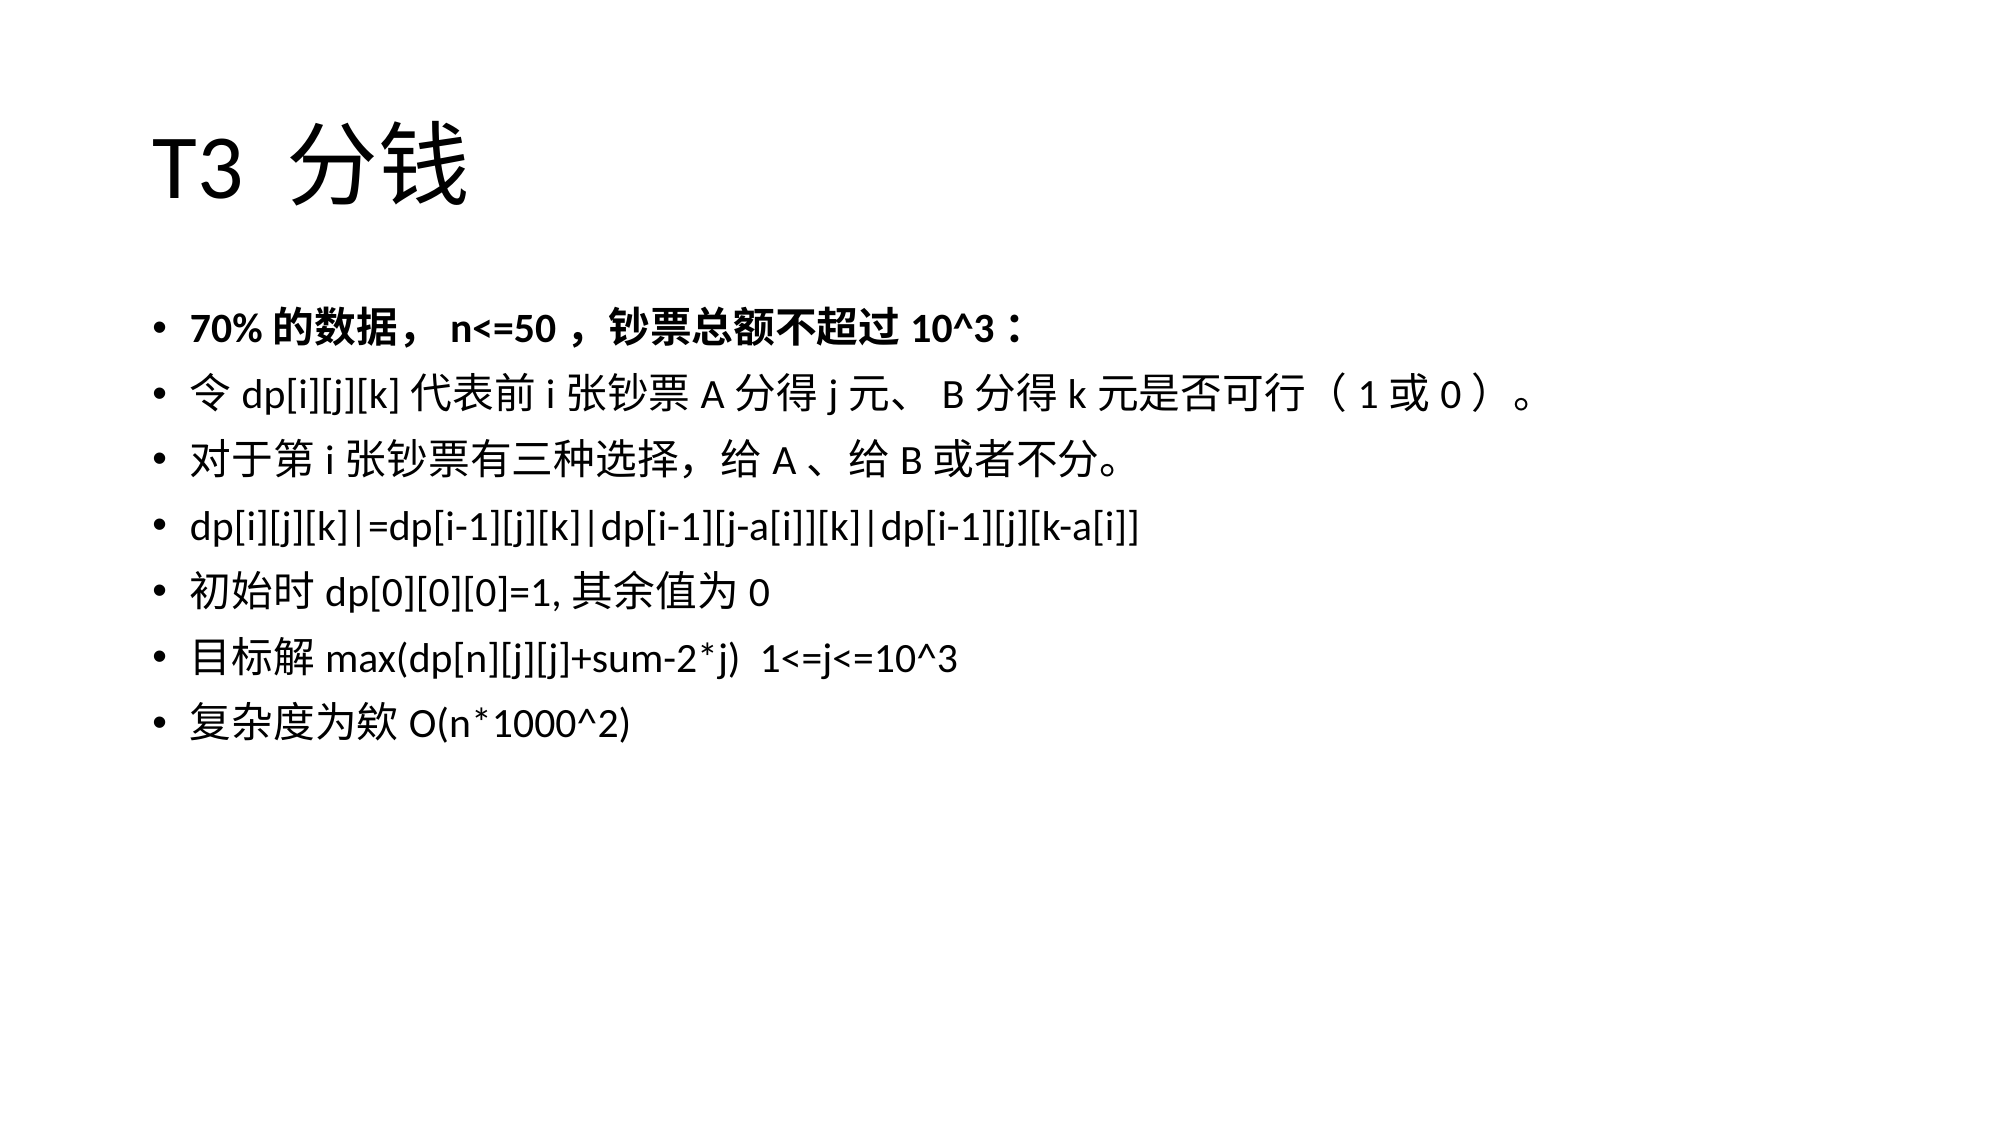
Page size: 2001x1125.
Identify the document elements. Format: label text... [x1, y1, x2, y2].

title T3 分钱 [137, 59, 1863, 278]
list 70%的数据，n<=50，钞票总额不超过10^3： 令dp[i][j][k]代表前i张钞票A分得j元、B分得k元是否可行（1或0）。 对于第i张钞票有三种选择，给A、给B或者不分。 dp[i][j][k]|=dp[i-1][j][k]|dp[i-1][j-a[i]][k]|dp[i-1][j][k-a[i]] 初始时dp[0][0][0]=1,其余值为0 目标解max(dp[n][j][j]+sum-2*j) 1<=j<=10^3 复杂度为欸O(n*1000^2) [137, 299, 1863, 1014]
